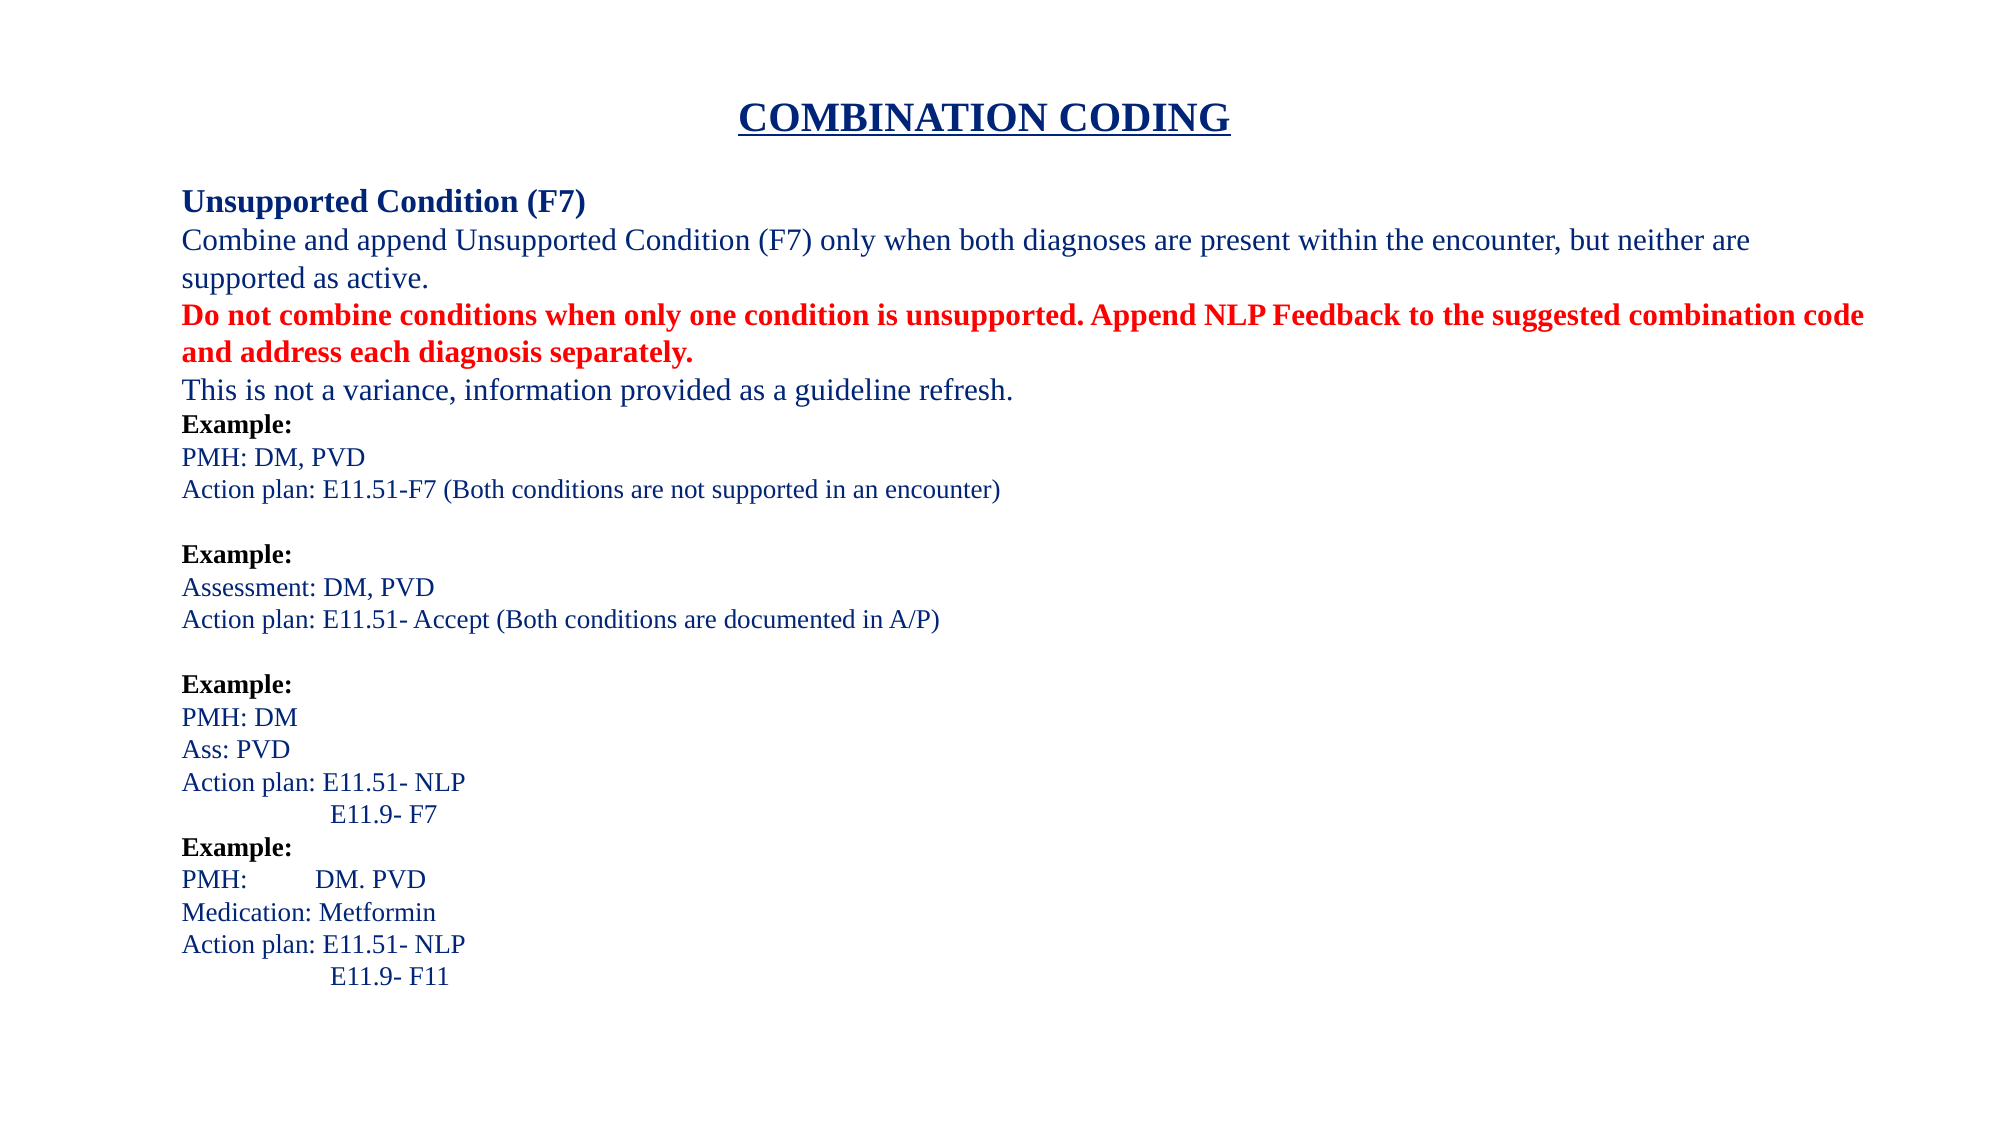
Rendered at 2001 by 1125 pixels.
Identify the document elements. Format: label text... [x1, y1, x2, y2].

text_box COMBINATION CODING Unsupported Condition (F7) Combine and append Unsupported Condition (F7) only when both diagnoses are present within the encounter, but neither are supported as active. Do not combine conditions when only one condition is unsupported. Append NLP Feedback to the suggested combination code and address each diagnosis separately. This is not a variance, information provided as a guideline refresh. Example: PMH: DM, PVD Action plan: E11.51-F7 (Both conditions are not supported in an encounter) Example: Assessment: DM, PVD Action plan: E11.51- Accept (Both conditions are documented in A/P) Example: PMH: DM Ass: PVD Action plan: E11.51- NLP E11.9- F7 Example: PMH: DM. PVD Medication: Metformin Action plan: E11.51- NLP E11.9- F11 [166, 82, 1891, 1032]
